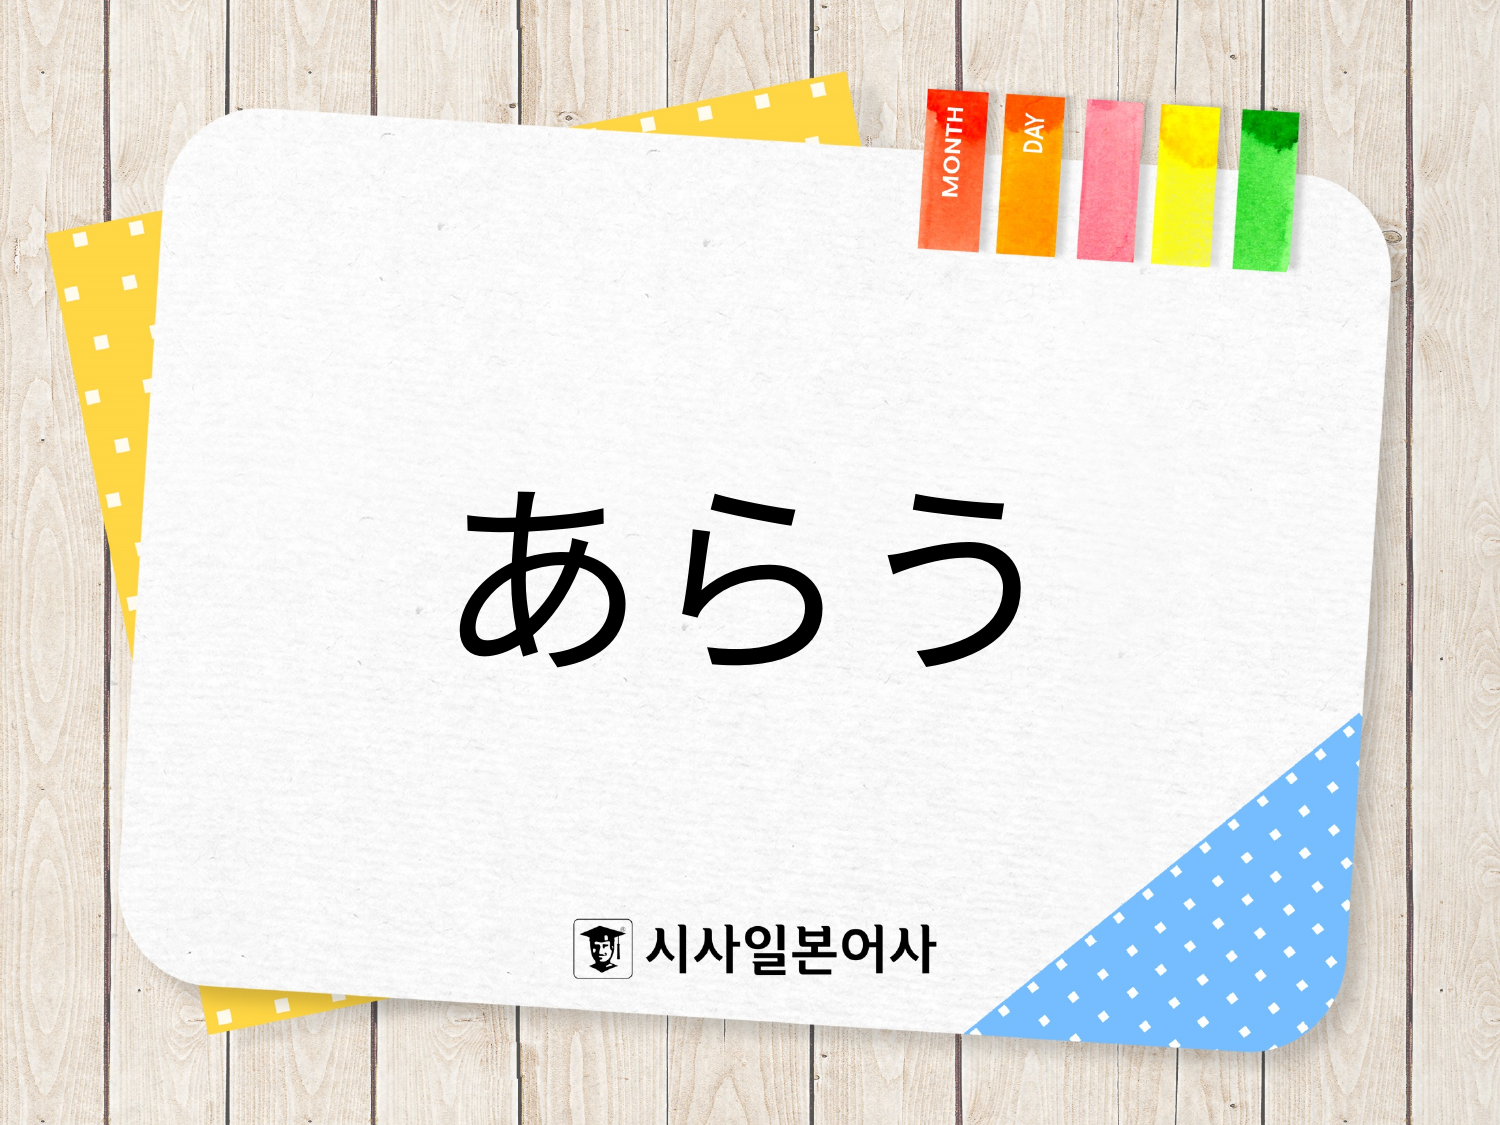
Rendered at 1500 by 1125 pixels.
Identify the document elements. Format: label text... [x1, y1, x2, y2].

title あらう [75, 338, 1425, 811]
picture [0, 0, 1500, 1125]
